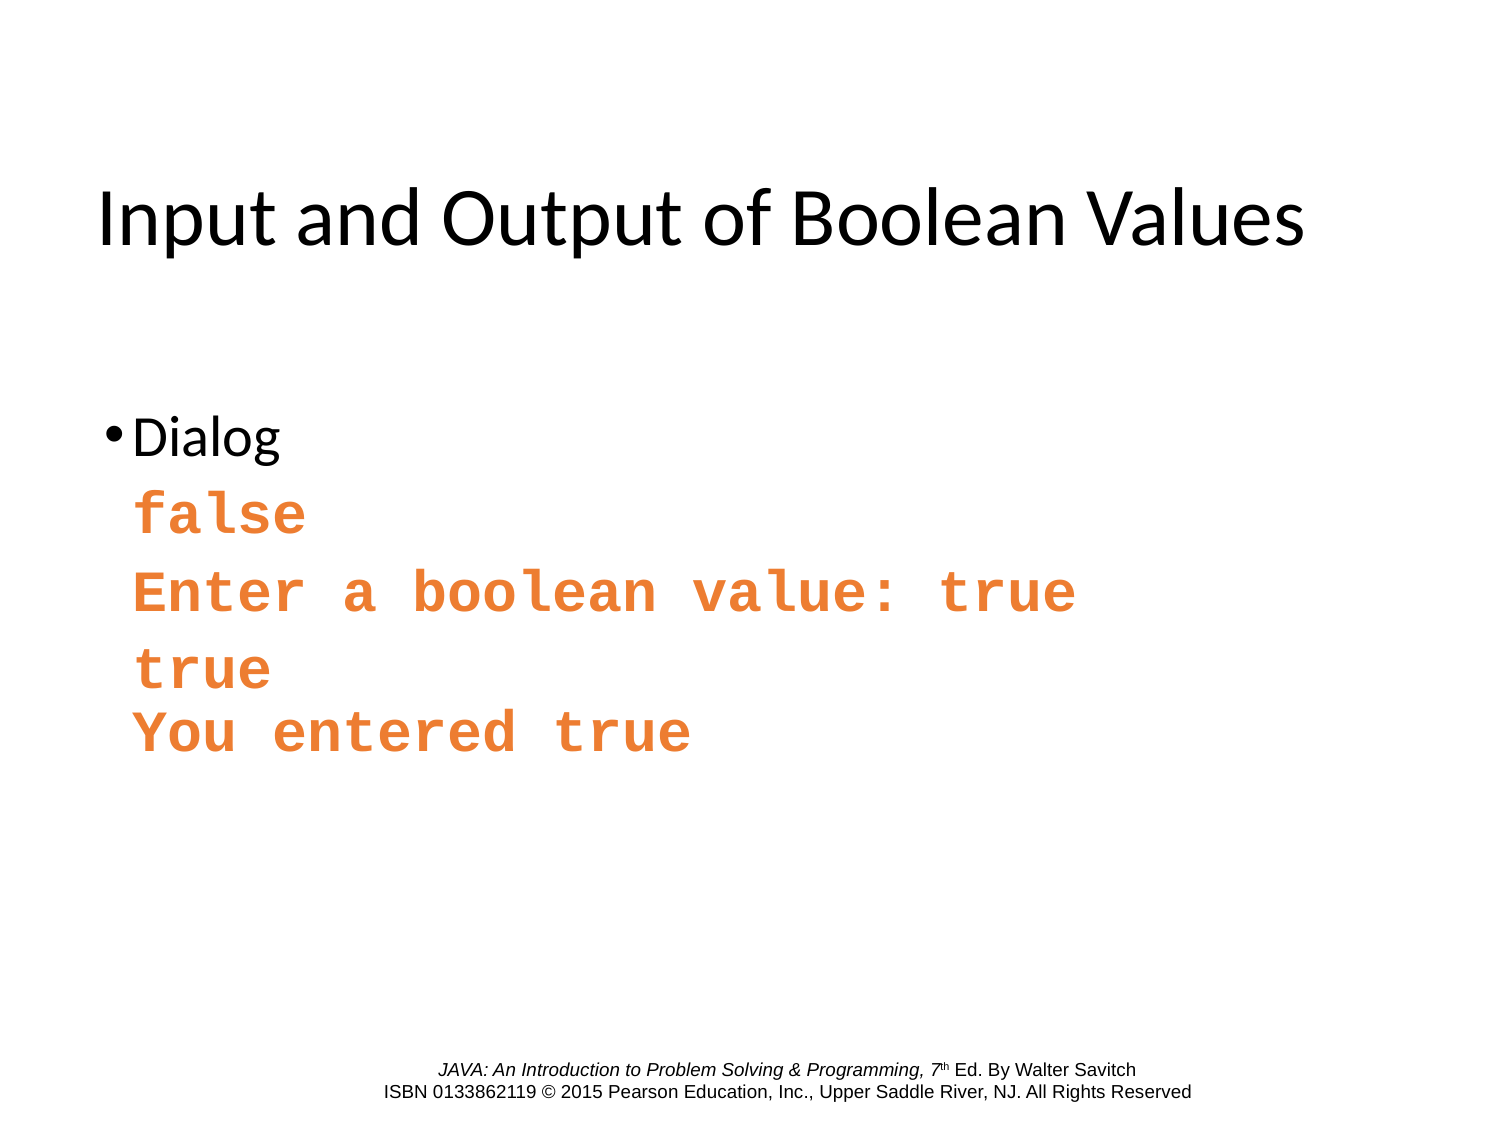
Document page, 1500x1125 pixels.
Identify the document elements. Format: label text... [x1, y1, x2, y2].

title Input and Output of Boolean Values [81, 160, 1500, 277]
list Dialog false Enter a boolean value: true true You entered true [89, 398, 1440, 810]
